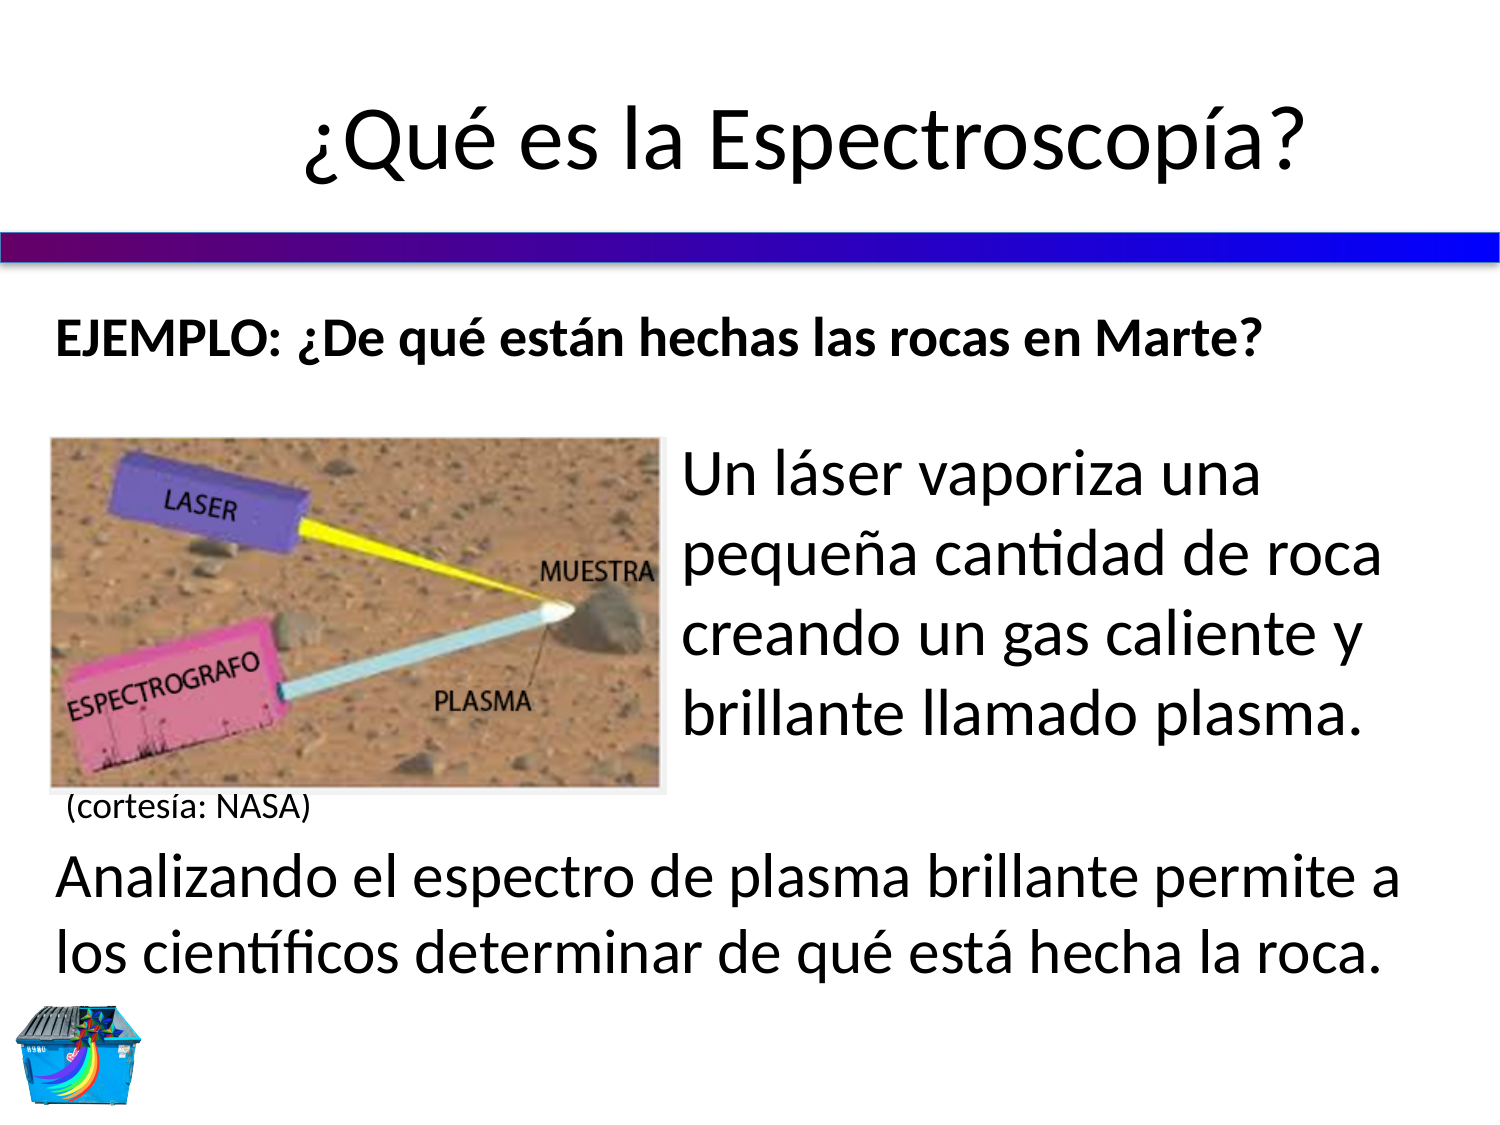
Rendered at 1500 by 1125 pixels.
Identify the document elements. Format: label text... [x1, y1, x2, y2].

picture [14, 1004, 143, 1107]
text_box Analizando el espectro de plasma brillante permite a los científicos determinar de qué está hecha la roca. [41, 826, 1451, 1004]
text_box Un láser vaporiza una pequeña cantidad de roca creando un gas caliente y brillante llamado plasma. [666, 421, 1474, 760]
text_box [48, 435, 664, 794]
text_box EJEMPLO: ¿De qué están hechas las rocas en Marte? [41, 292, 1318, 389]
picture [48, 436, 667, 795]
text_box ¿Qué es la Espectroscopía? [285, 70, 1324, 195]
text_box (cortesía: NASA) [50, 802, 327, 826]
